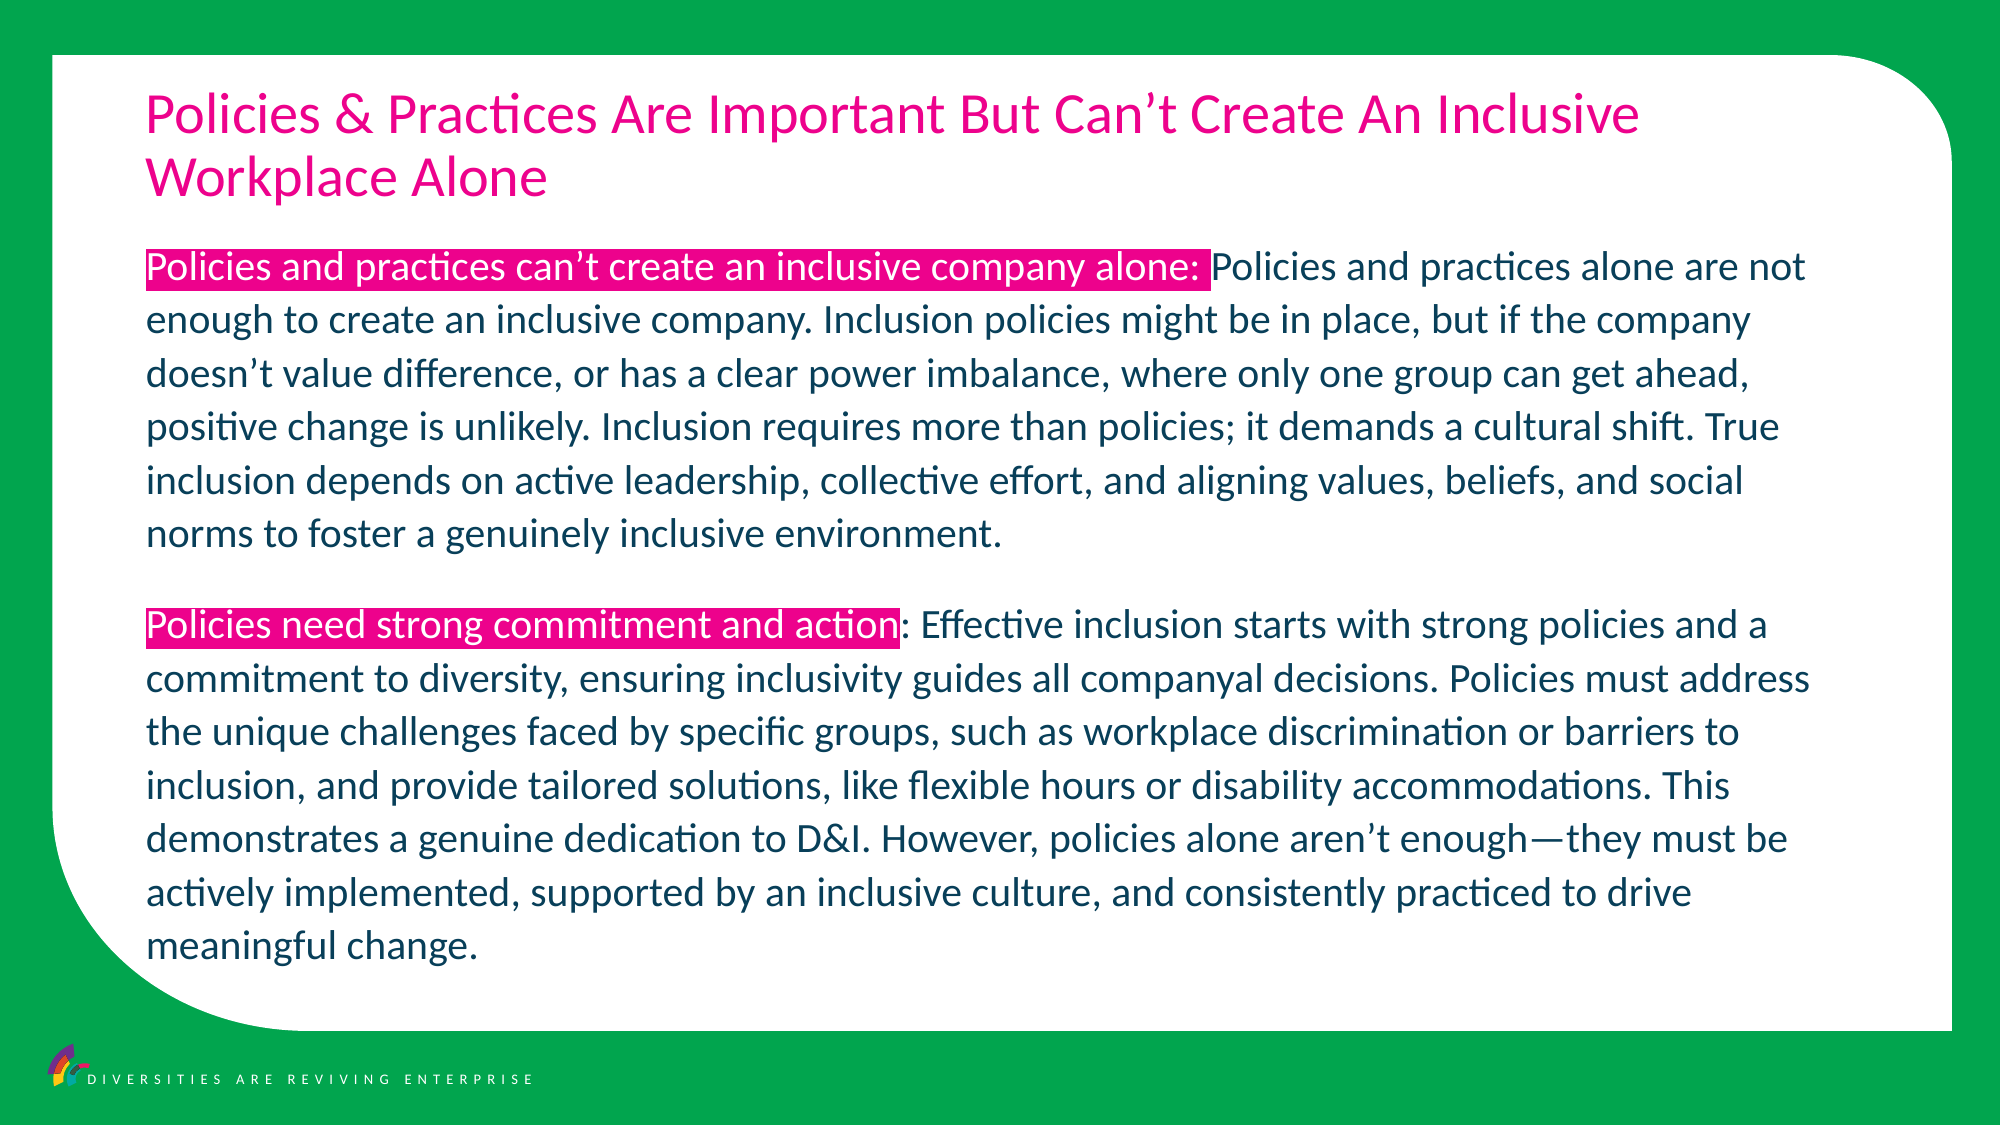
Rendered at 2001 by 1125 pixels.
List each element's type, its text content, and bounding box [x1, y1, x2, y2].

list Policies and practices can’t create an inclusive company alone: Policies and practices alone are not enough to create an inclusive company. Inclusion policies might be in place, but if the company doesn’t value difference, or has a clear power imbalance, where only one group can get ahead, positive change is unlikely. Inclusion requires more than policies; it demands a cultural shift. True inclusion depends on active leadership, collective effort, and aligning values, beliefs, and social norms to foster a genuinely inclusive environment. Policies need strong commitment and action: Effective inclusion starts with strong policies and a commitment to diversity, ensuring inclusivity guides all companyal decisions. Policies must address the unique challenges faced by specific groups, such as workplace discrimination or barriers to inclusion, and provide tailored solutions, like flexible hours or disability accommodations. This demonstrates a genuine dedication to D&I. However, policies alone aren’t enough—they must be actively implemented, supported by an inclusive culture, and consistently practiced to drive meaningful change. [130, 227, 1869, 860]
list Policies & Practices Are Important But Can’t Create An Inclusive Workplace Alone [130, 80, 1869, 213]
